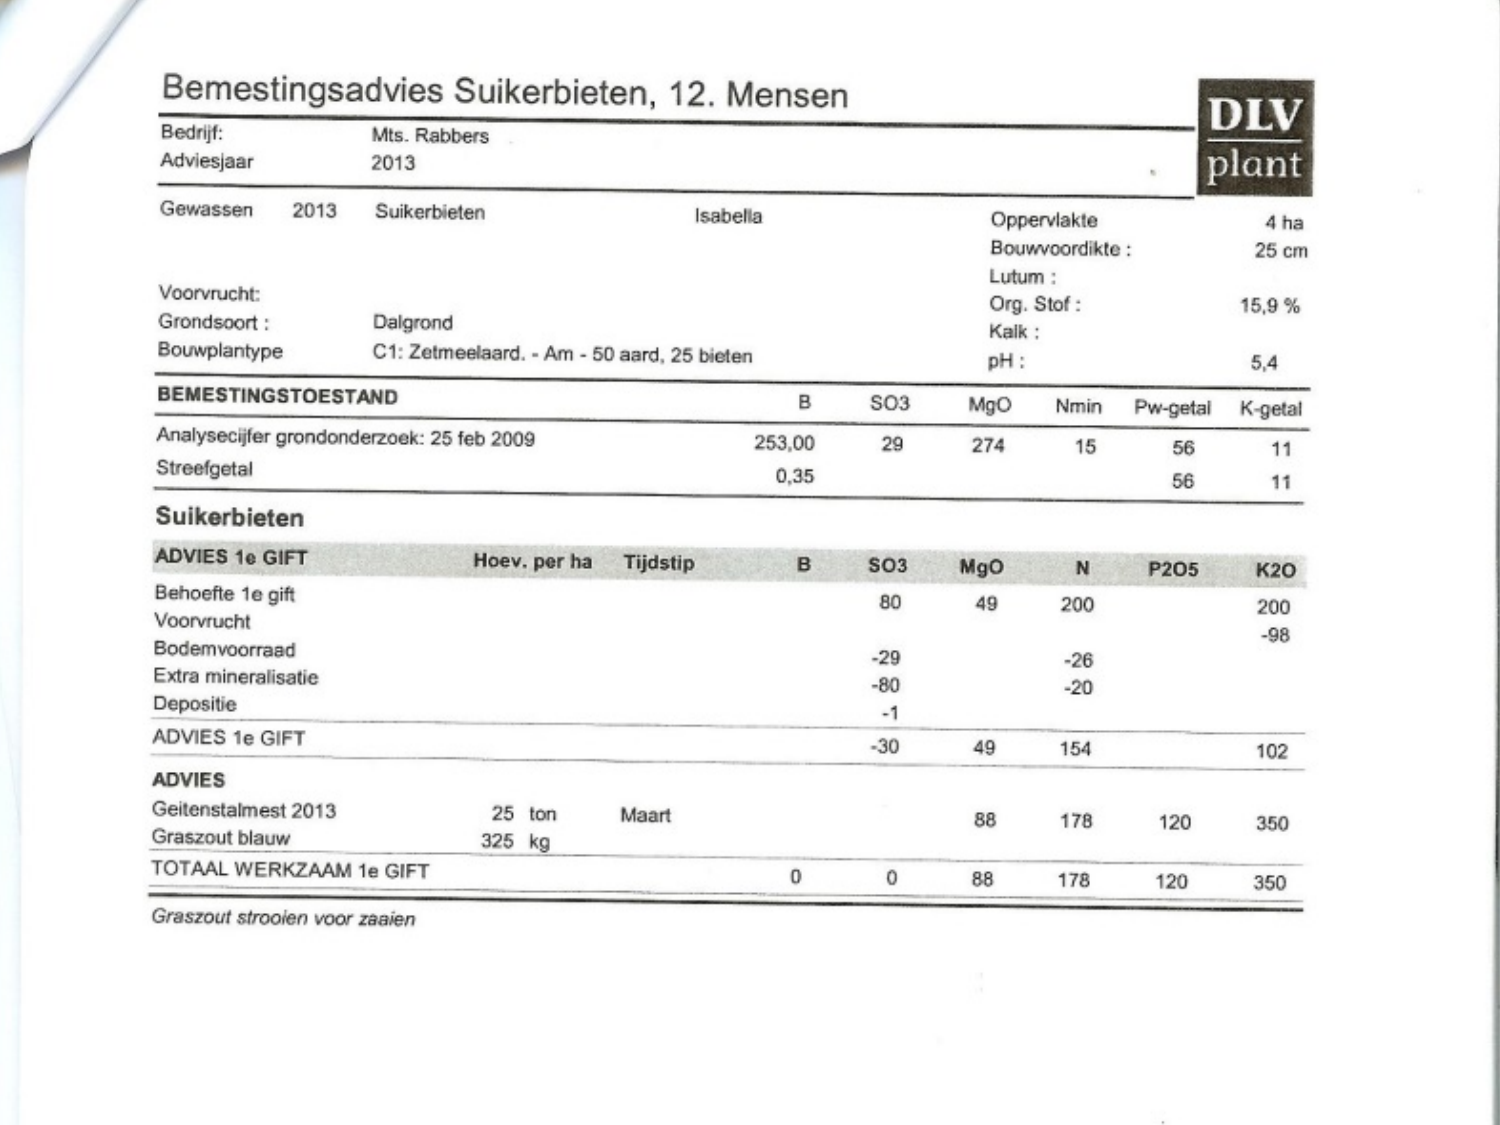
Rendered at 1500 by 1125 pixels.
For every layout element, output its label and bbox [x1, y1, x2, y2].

list [0, 0, 1500, 1125]
